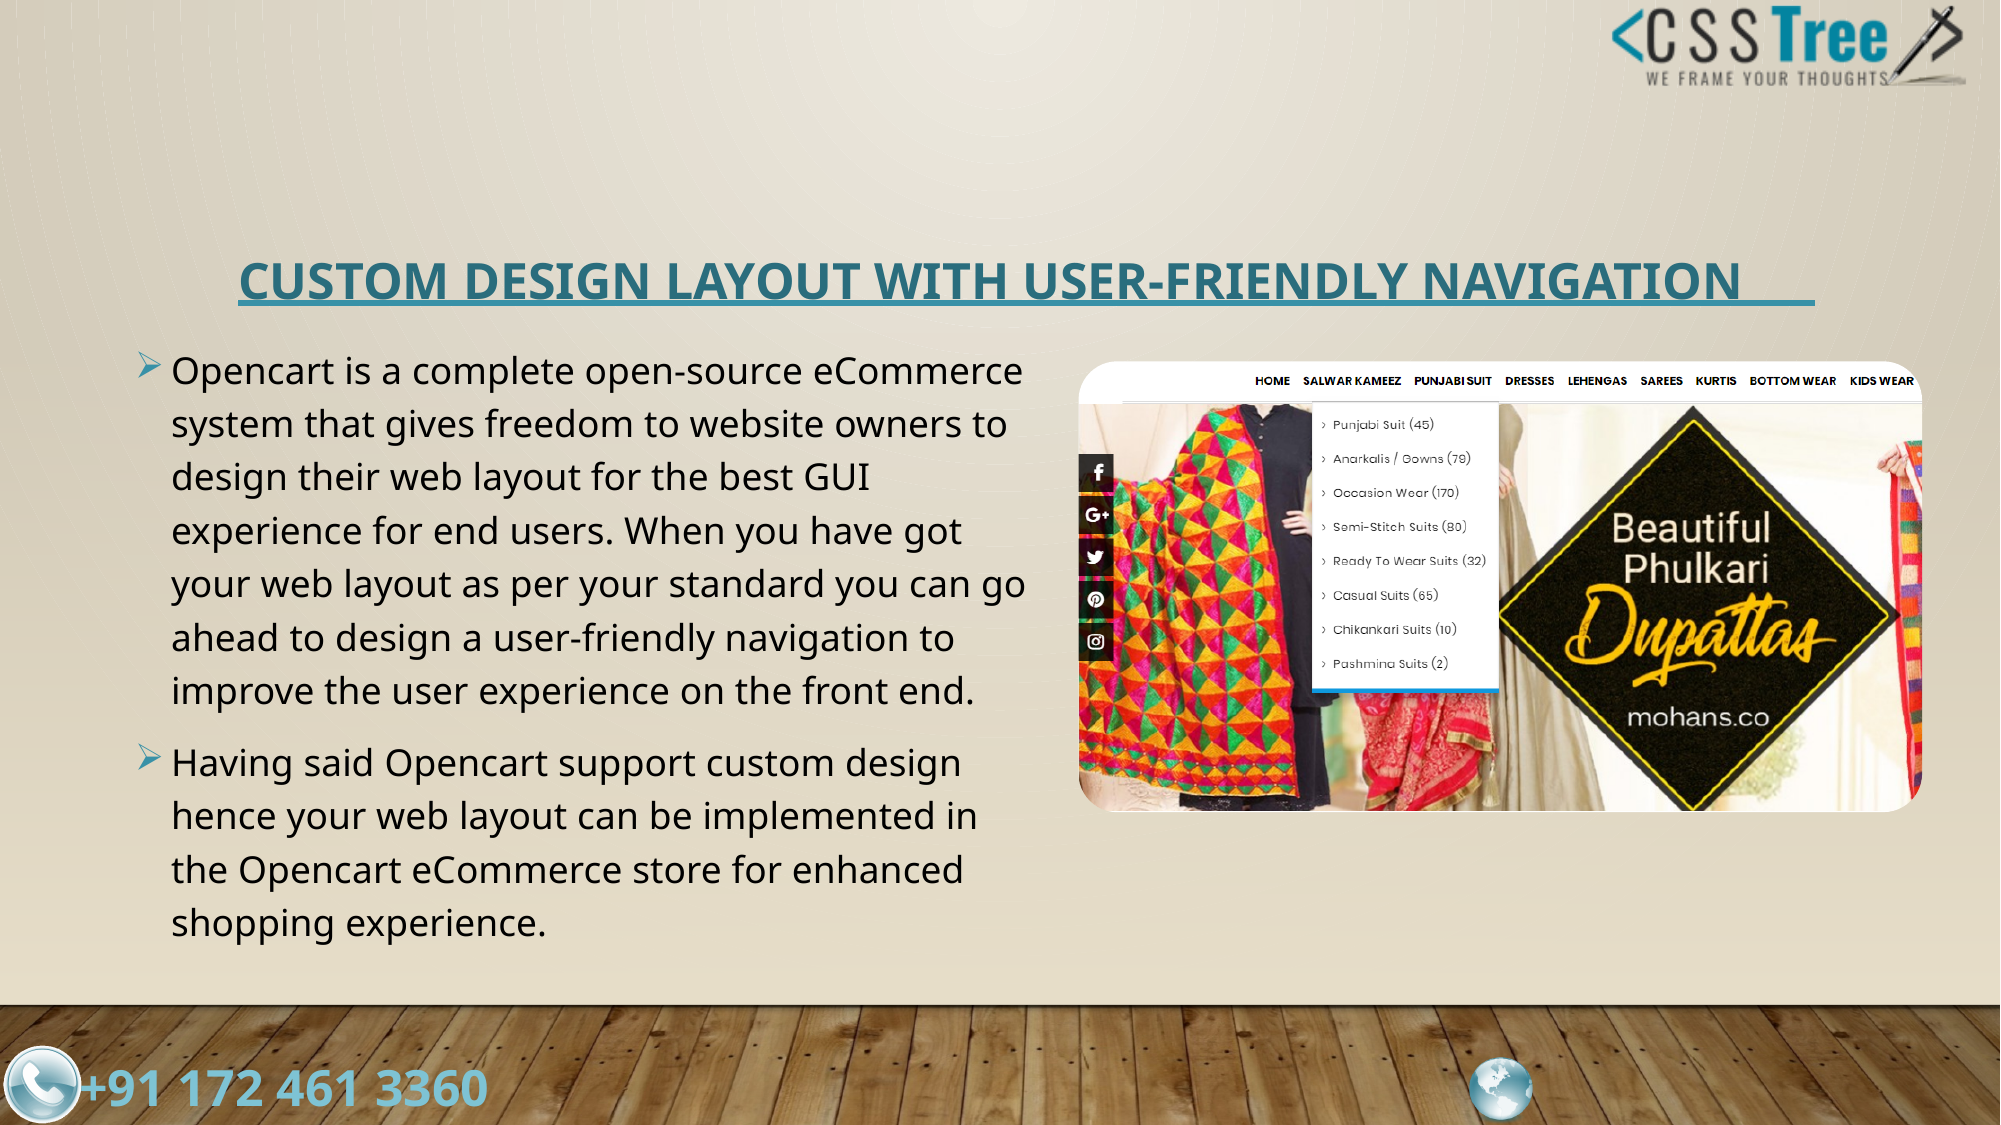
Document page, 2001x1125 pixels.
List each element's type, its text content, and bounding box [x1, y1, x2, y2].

list Opencart is a complete open-source eCommerce system that gives freedom to website owners to design their web layout for the best GUI experience for end users. When you have got your web layout as per your standard you can go ahead to design a user-friendly navigation to improve the user experience on the front end. Having said Opencart support custom design hence your web layout can be implemented in the Opencart eCommerce store for enhanced shopping experience. [120, 330, 1053, 952]
text_box http://css-tree.com/ [1502, 1049, 2000, 1125]
picture [1078, 361, 1923, 813]
picture [1606, 0, 1975, 95]
picture [0, 1005, 2000, 1125]
title Custom Design Layout with User-Friendly Navigation [201, 220, 1878, 363]
text_box +91 172 461 3360 [85, 1049, 504, 1124]
